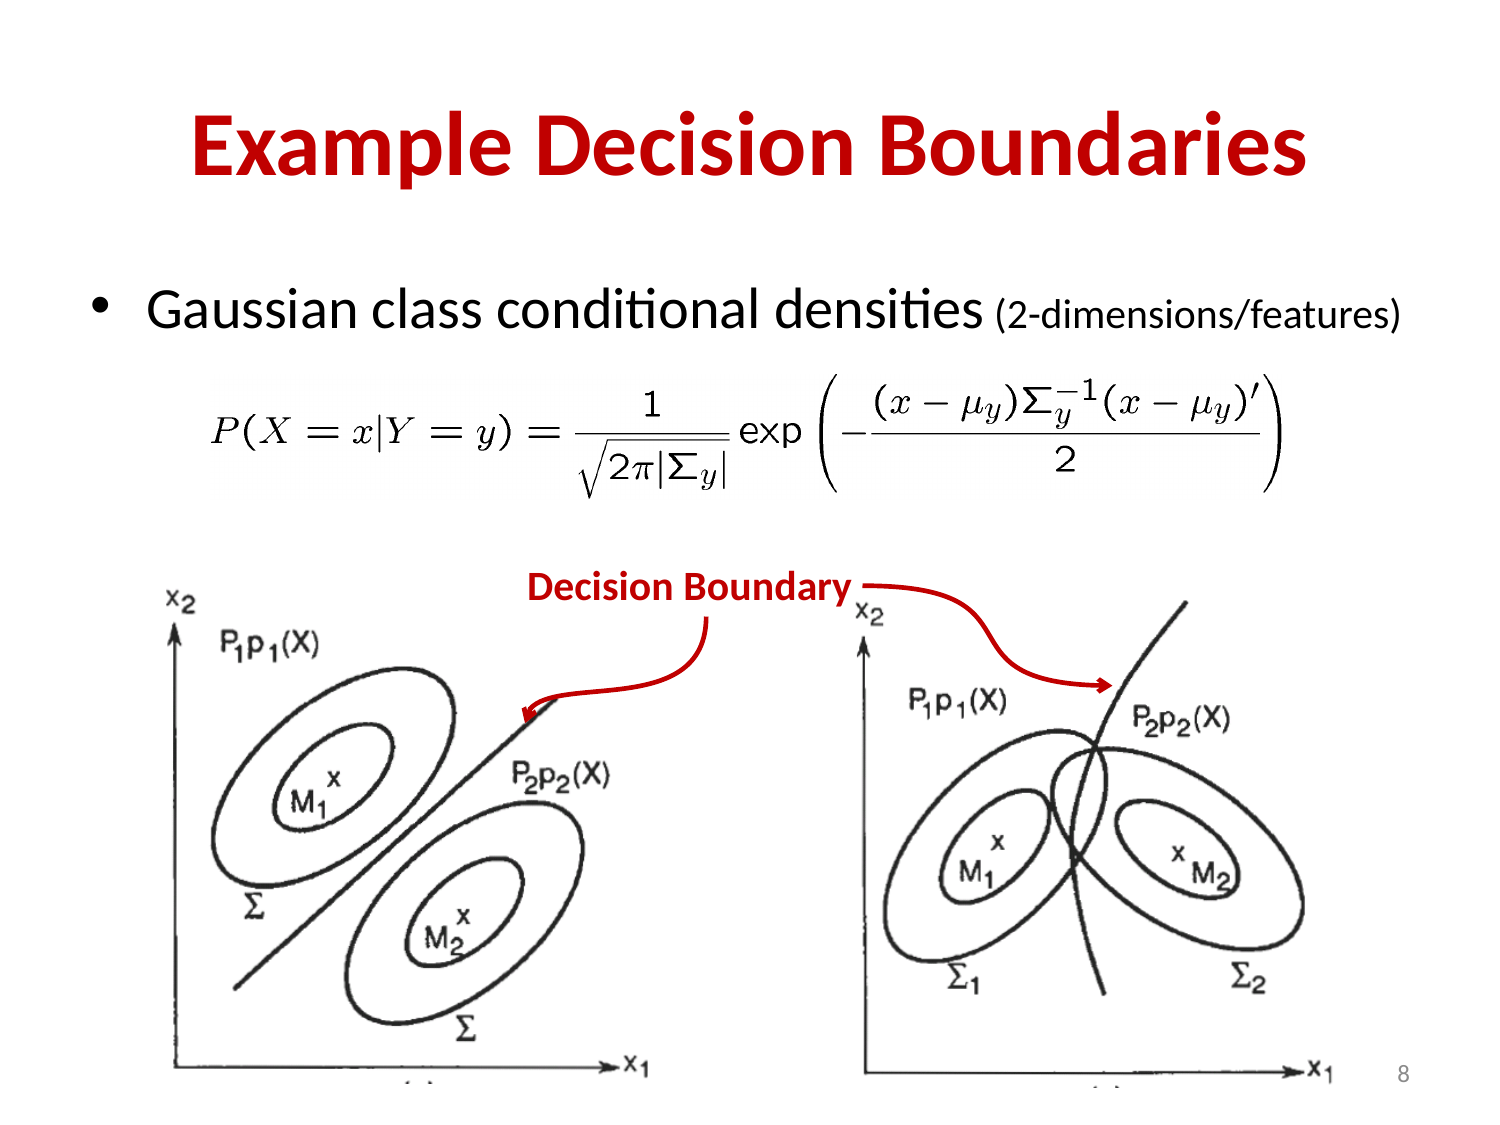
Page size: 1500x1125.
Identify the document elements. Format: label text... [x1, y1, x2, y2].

picture [210, 374, 1282, 500]
picture [839, 588, 1338, 1088]
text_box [862, 585, 1113, 686]
list Gaussian class conditional densities (2-dimensions/features) [75, 262, 1425, 1005]
picture [149, 582, 663, 1084]
text_box Decision Boundary [512, 551, 900, 617]
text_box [562, 579, 669, 762]
title Example Decision Boundaries [75, 45, 1425, 233]
slide_number 8 [1074, 1042, 1425, 1103]
